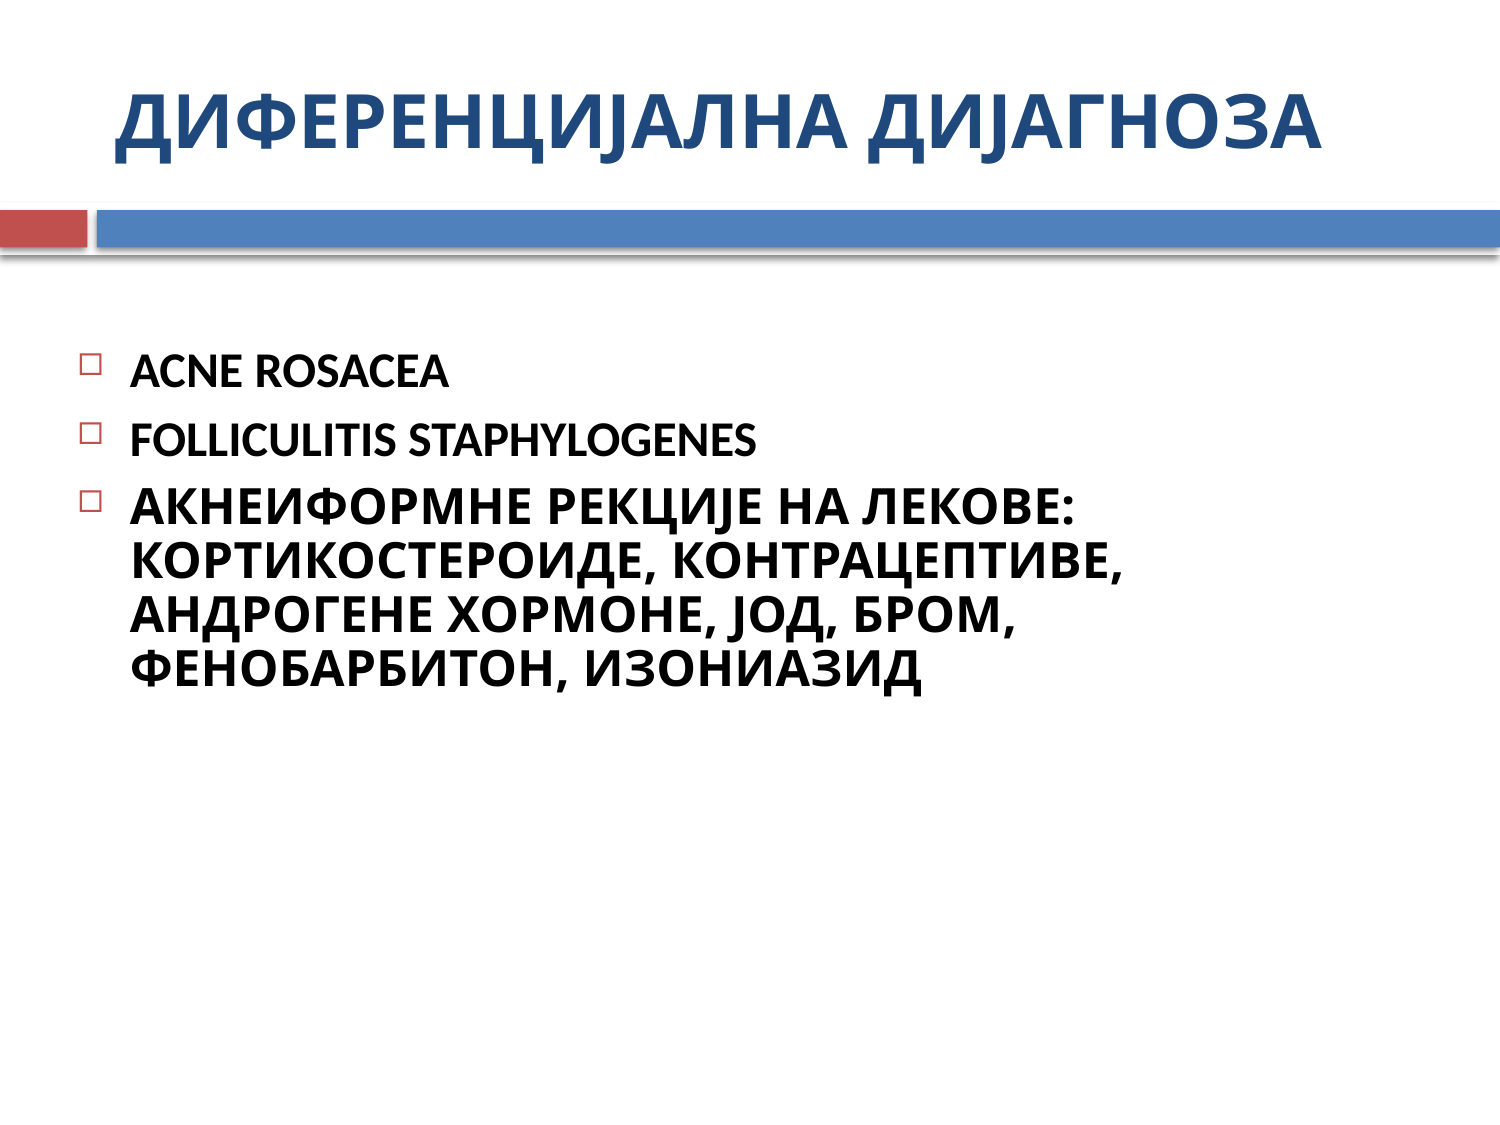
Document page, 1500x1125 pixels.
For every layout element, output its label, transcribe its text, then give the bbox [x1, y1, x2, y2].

title ДИФЕРЕНЦИЈАЛНА ДИЈАГНОЗА [100, 37, 1438, 200]
list ACNE ROSACEA FOLLICULITIS STAPHYLOGENES АКНЕИФОРМНЕ РЕКЦИЈЕ НА ЛЕКОВE: КОРТИКОСТEРОИДЕ, КОНТРАЦЕПТИВЕ, АНДРОГЕНЕ ХОРМОНЕ, ЈОД, БРОМ, ФЕНОБАРБИТОН, ИЗОНИАЗИД [62, 262, 1413, 1005]
